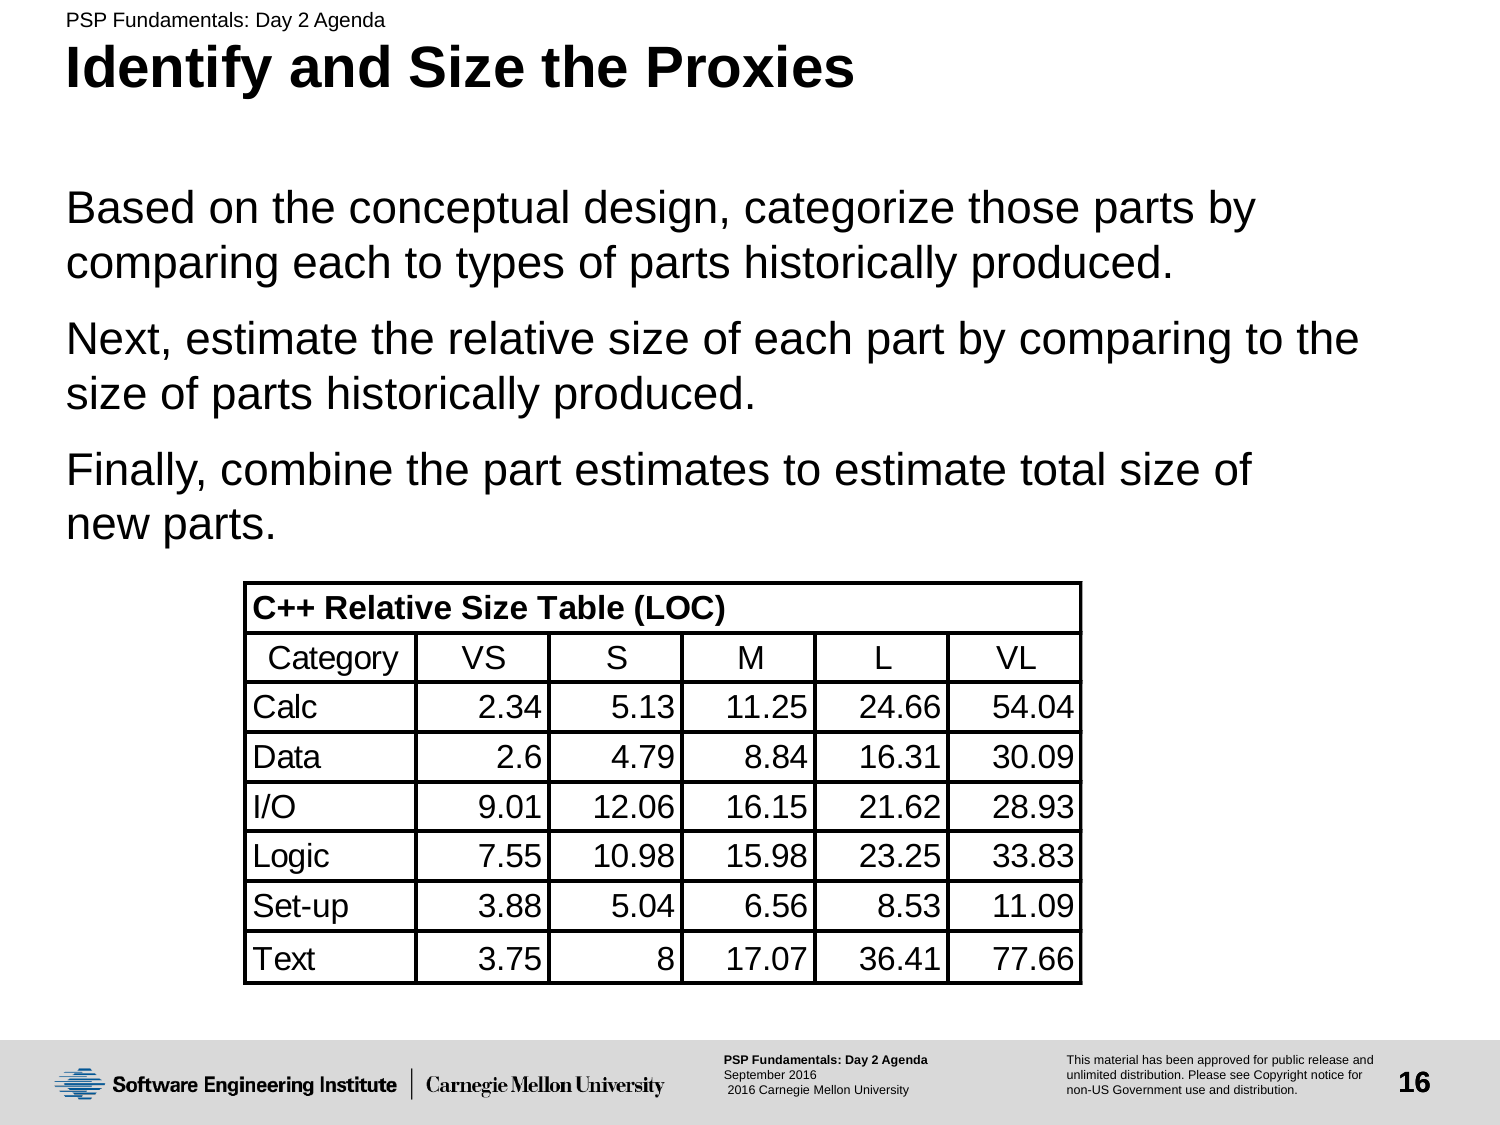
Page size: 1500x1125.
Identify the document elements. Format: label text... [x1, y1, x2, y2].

picture [243, 580, 1085, 987]
title Identify and Size the Proxies [65, 37, 1430, 148]
picture [46, 1061, 673, 1104]
list Based on the conceptual design, categorize those parts by comparing each to types of parts historically produced. Next, estimate the relative size of each part by comparing to the size of parts historically produced. Finally, combine the part estimates to estimate total size of new parts. [65, 177, 1431, 1000]
